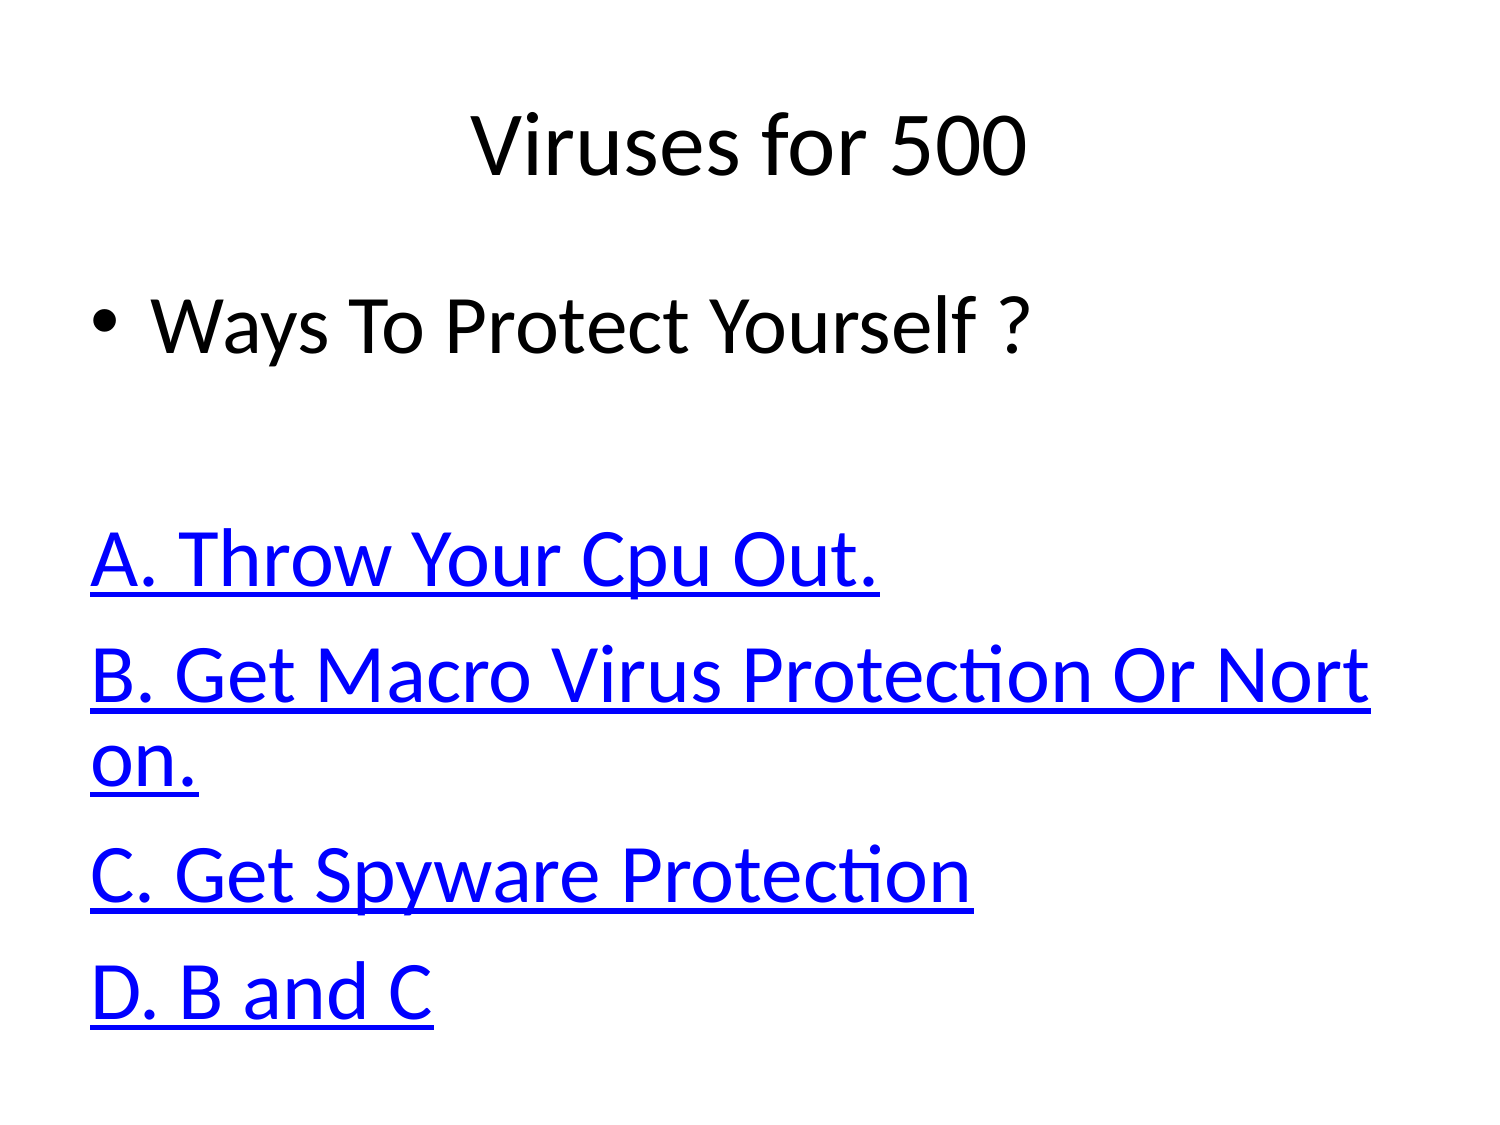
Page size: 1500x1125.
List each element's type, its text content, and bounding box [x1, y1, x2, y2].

title Viruses for 500 [75, 45, 1425, 233]
list Ways To Protect Yourself ? A. Throw Your Cpu Out. B. Get Macro Virus Protection Or Norton. C. Get Spyware Protection D. B and C [75, 262, 1425, 1005]
